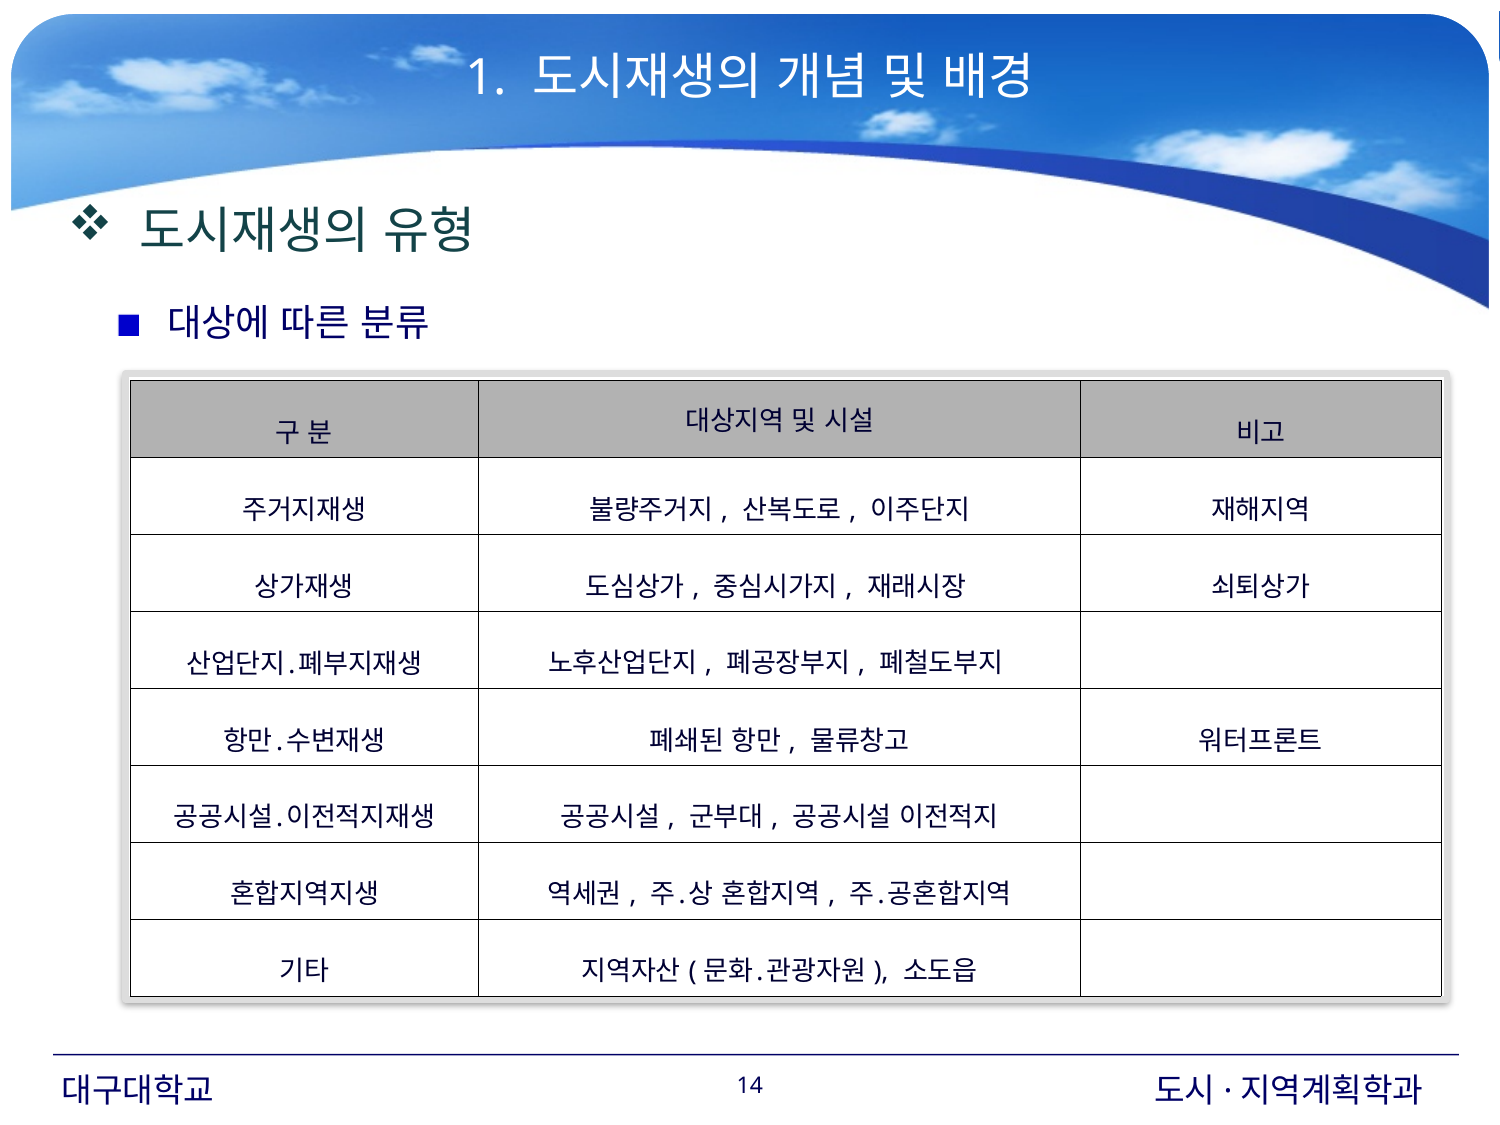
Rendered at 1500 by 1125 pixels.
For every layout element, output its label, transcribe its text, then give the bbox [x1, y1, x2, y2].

text_box [0, 0, 1500, 75]
table_cell [1081, 843, 1441, 919]
table_cell [1081, 920, 1441, 996]
table_cell 기타 [131, 920, 478, 996]
table_cell 불량주거지, 산복도로, 이주단지 [479, 458, 1080, 534]
table_cell 상가재생 [131, 535, 478, 611]
table_cell 역세권, 주․상 혼합지역, 주․공혼합지역 [479, 843, 1080, 919]
table_cell 지역자산(문화․관광자원), 소도읍 [479, 920, 1080, 996]
table_header 구 분 [131, 381, 478, 457]
table_cell 도심상가, 중심시가지, 재래시장 [479, 535, 1080, 611]
table_cell 노후산업단지, 폐공장부지, 폐철도부지 [479, 612, 1080, 688]
table_header 비고 [1081, 381, 1441, 457]
table_header 대상지역 및 시설 [479, 381, 1080, 457]
text_box 대상에 따른 분류 [97, 292, 456, 352]
table_cell 폐쇄된 항만, 물류창고 [479, 689, 1080, 765]
table_cell 공공시설, 군부대, 공공시설 이전적지 [479, 766, 1080, 842]
table_cell 재해지역 [1081, 458, 1441, 534]
text_box 도시재생의 유형 [53, 191, 1446, 267]
table_cell [1081, 612, 1441, 688]
table_cell [1081, 766, 1441, 842]
picture [112, 308, 139, 336]
picture [12, 138, 1488, 317]
table_cell 공공시설․이전적지재생 [131, 766, 478, 842]
table_cell 혼합지역지생 [131, 843, 478, 919]
table_cell 항만․수변재생 [131, 689, 478, 765]
text_box 1. 도시재생의 개념 및 배경 [0, 75, 1500, 138]
table_cell 산업단지․폐부지재생 [131, 612, 478, 688]
table_cell 워터프론트 [1081, 689, 1441, 765]
table_cell 주거지재생 [131, 458, 478, 534]
text_box [122, 370, 1450, 1003]
table_cell 쇠퇴상가 [1081, 535, 1441, 611]
